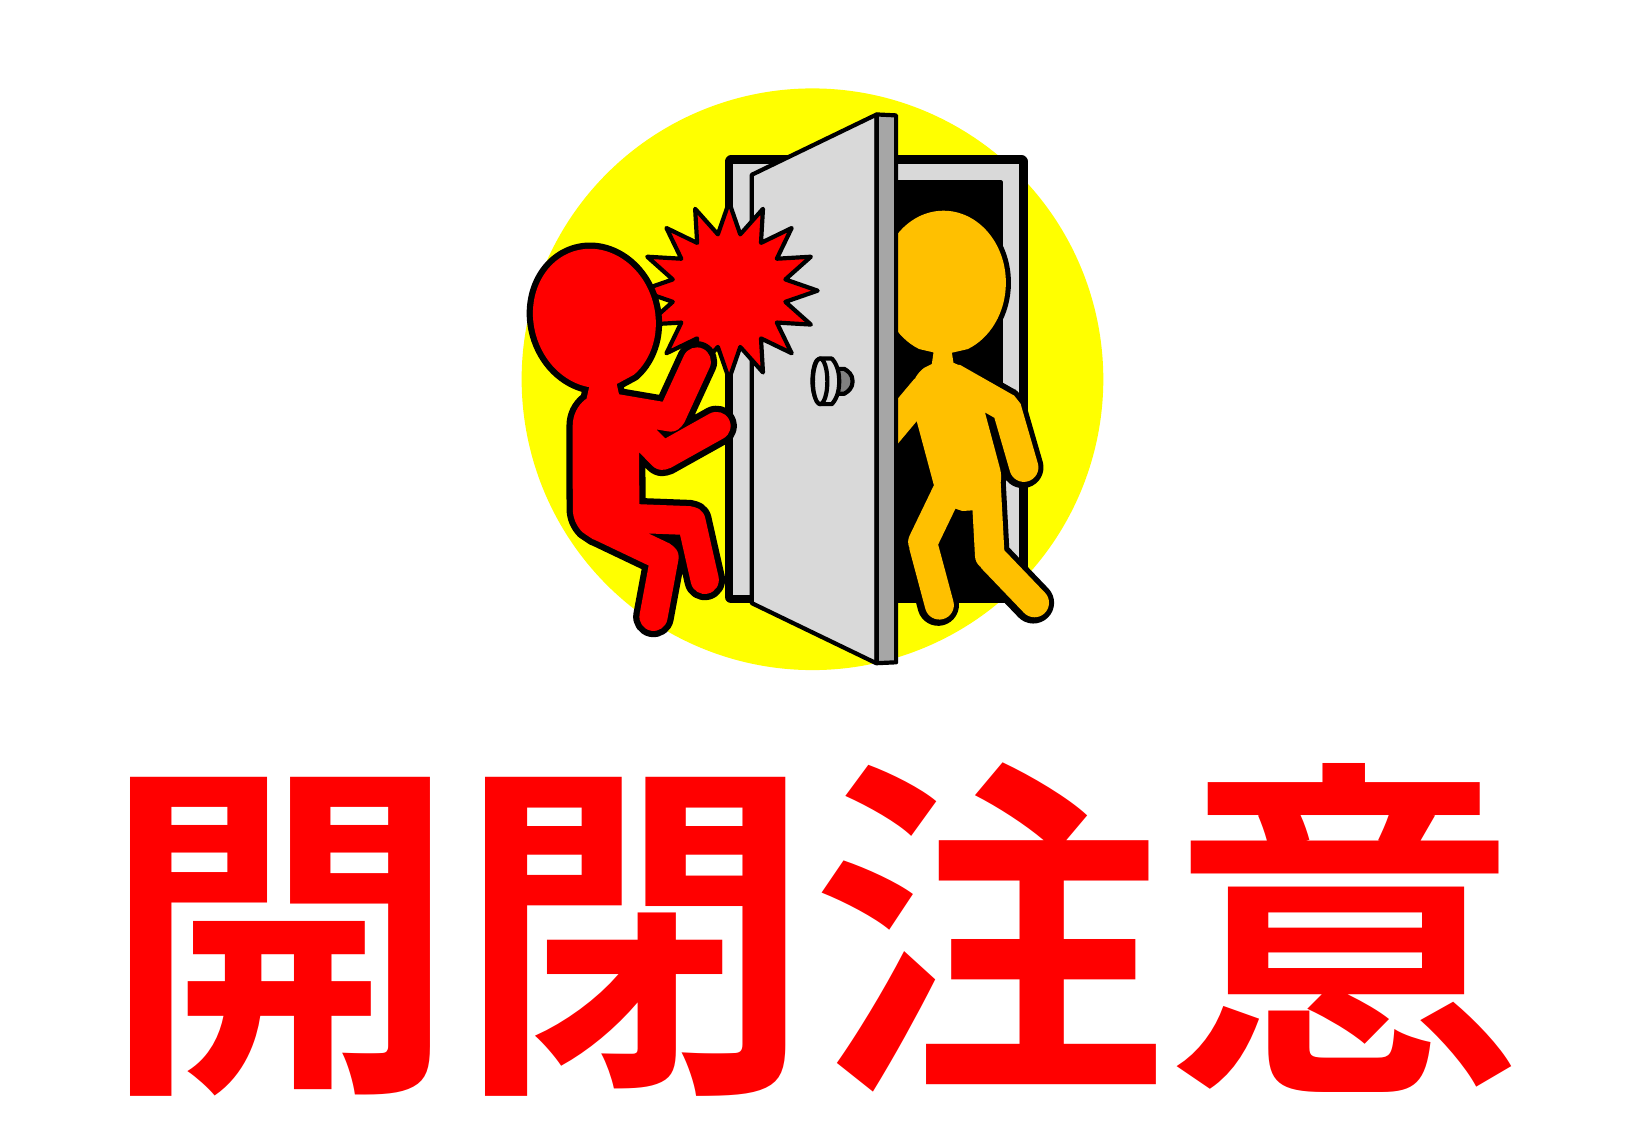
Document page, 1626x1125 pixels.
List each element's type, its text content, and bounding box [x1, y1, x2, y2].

text_box 開閉注意 [0, 702, 1625, 1125]
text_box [521, 88, 1104, 671]
